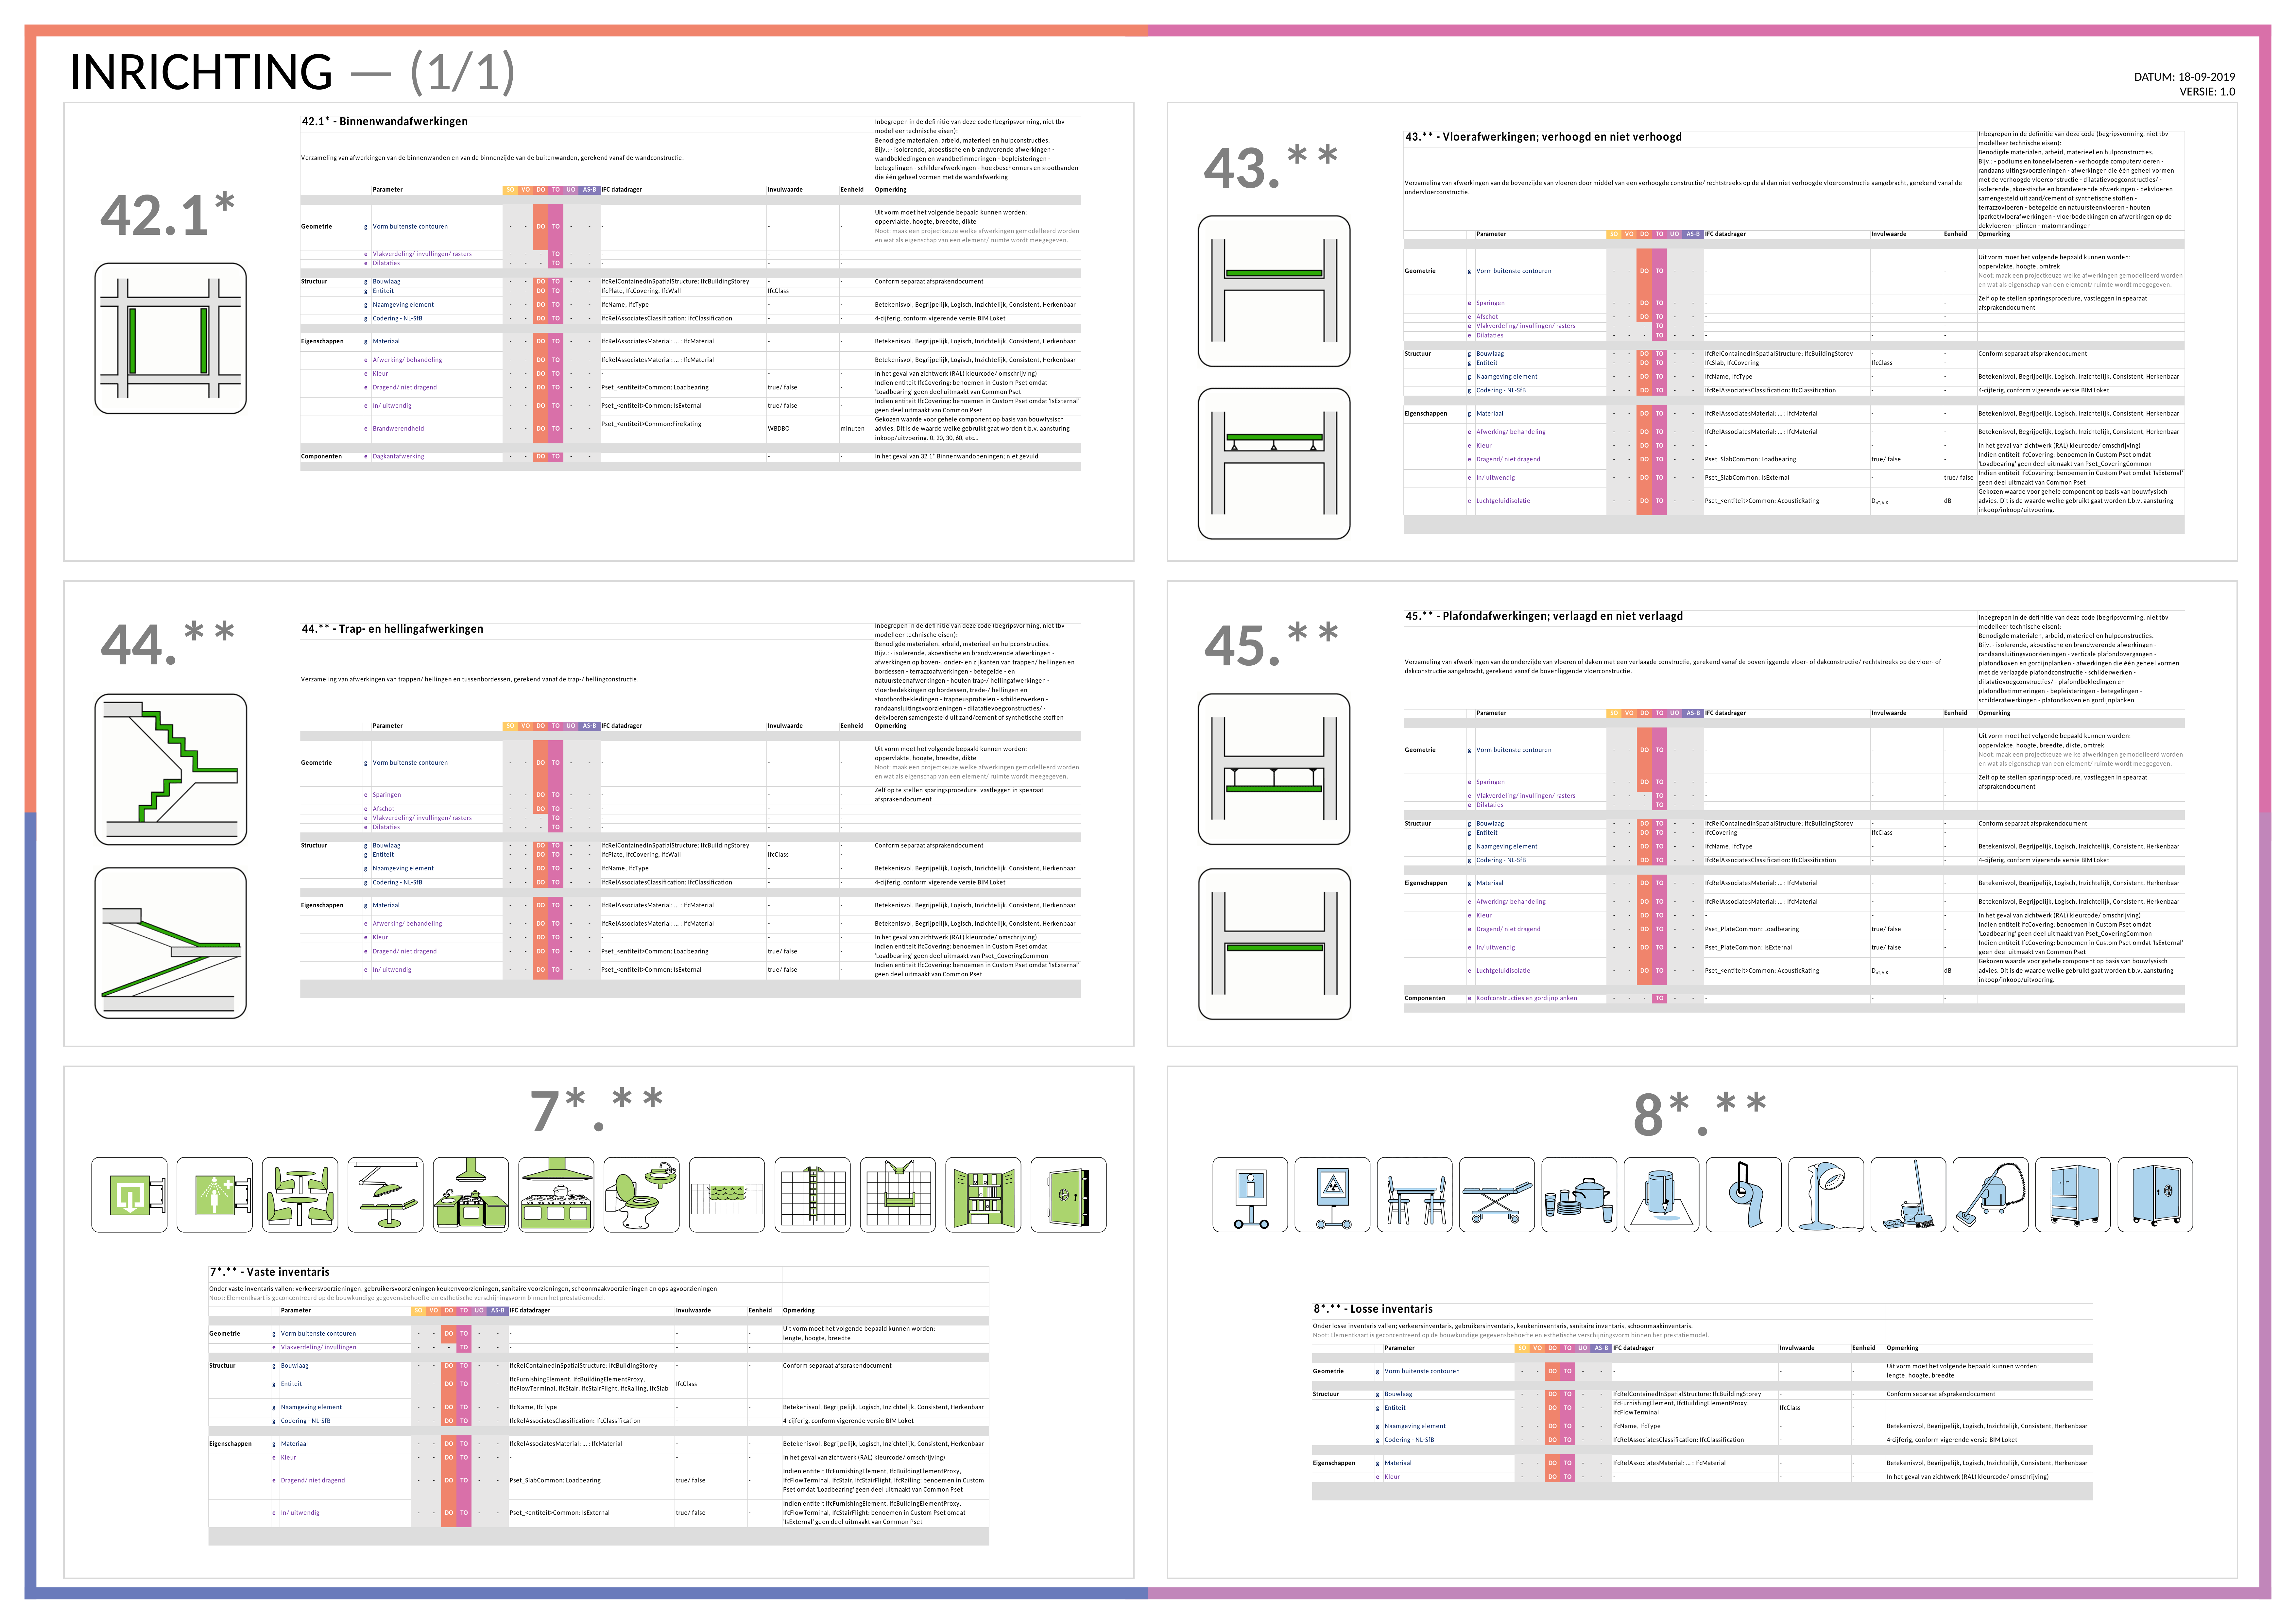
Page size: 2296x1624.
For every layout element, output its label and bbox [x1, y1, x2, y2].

text_box [91, 1156, 1107, 1233]
text_box [208, 1266, 990, 1546]
text_box [1196, 124, 1351, 541]
text_box [1403, 131, 2185, 534]
text_box [93, 171, 248, 416]
text_box [1212, 1156, 2193, 1233]
text_box [1311, 1303, 2094, 1501]
text_box [93, 601, 248, 1020]
text_box [300, 116, 1082, 471]
text_box [300, 623, 1082, 999]
text_box [1403, 610, 2185, 1013]
text_box [1197, 602, 1352, 1021]
text_box [24, 24, 2271, 1599]
